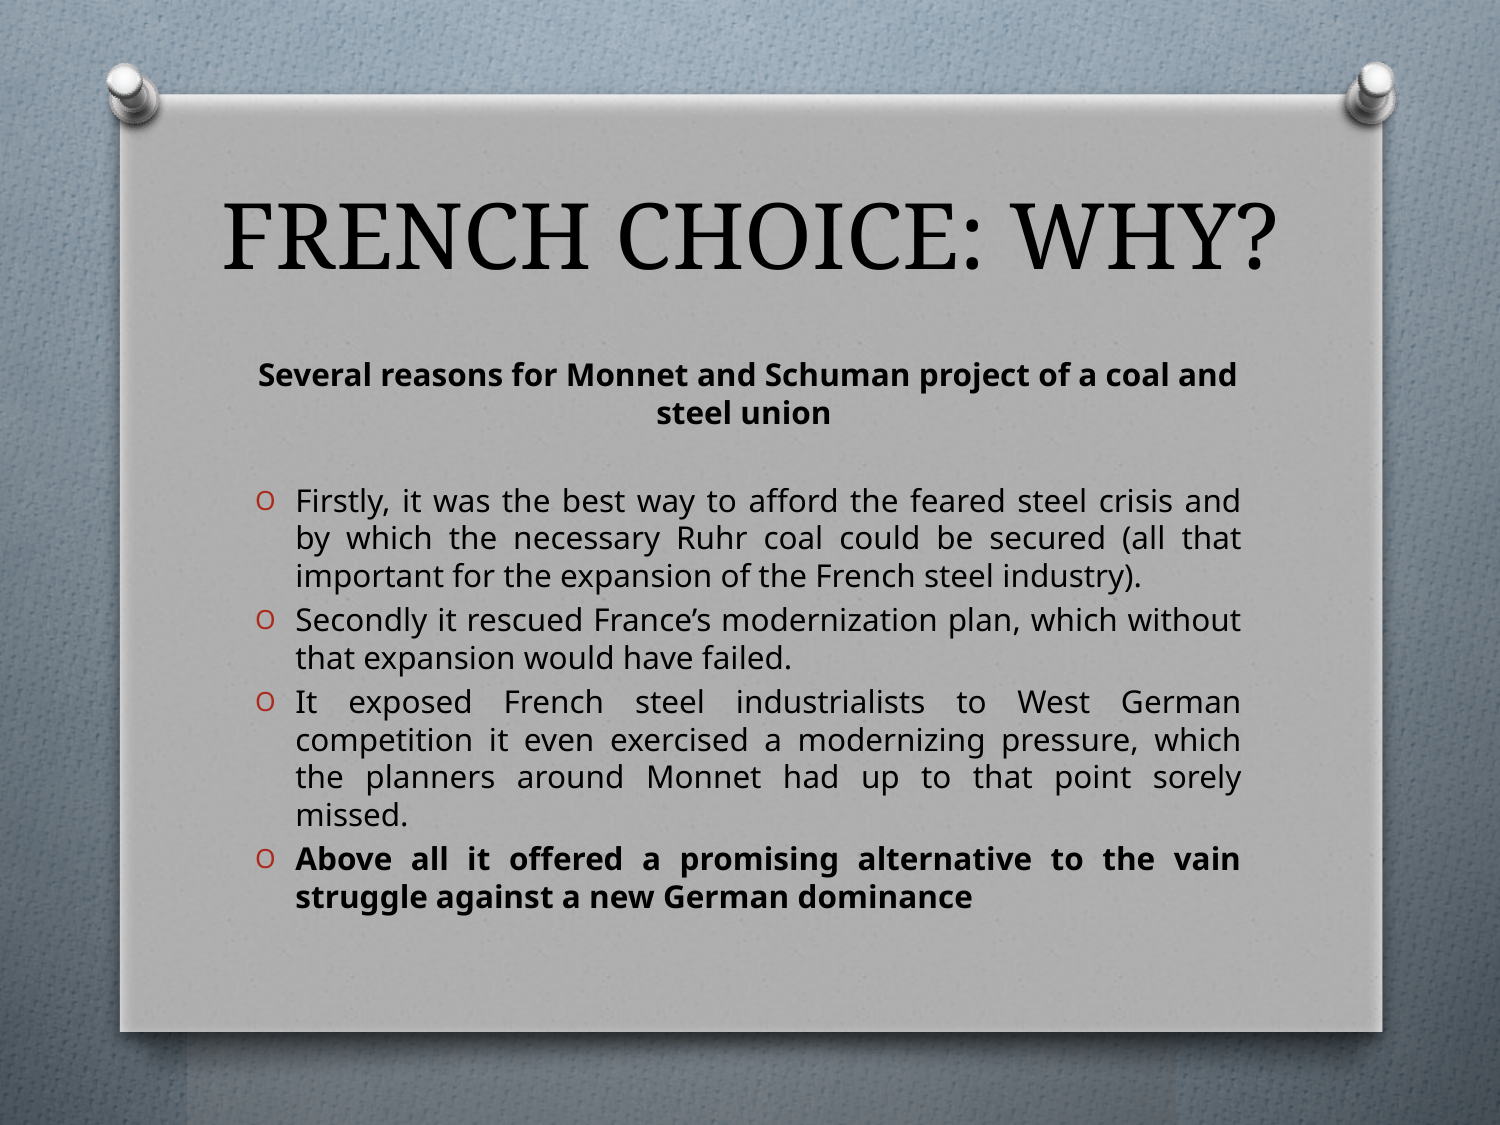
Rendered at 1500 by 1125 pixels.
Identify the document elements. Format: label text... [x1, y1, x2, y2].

picture [75, 29, 198, 153]
list Several reasons for Monnet and Schuman project of a coal and steel union Firstly, it was the best way to afford the feared steel crisis and by which the necessary Ruhr coal could be secured (all that important for the expansion of the French steel industry). Secondly it rescued France’s modernization plan, which without that expansion would have failed. It exposed French steel industrialists to West German competition it even exercised a modernizing pressure, which the planners around Monnet had up to that point sorely missed. Above all it offered a promising alternative to the vain struggle against a new German dominance [240, 347, 1257, 939]
picture [1317, 35, 1439, 156]
title FRENCH CHOICE: WHY? [179, 134, 1323, 332]
